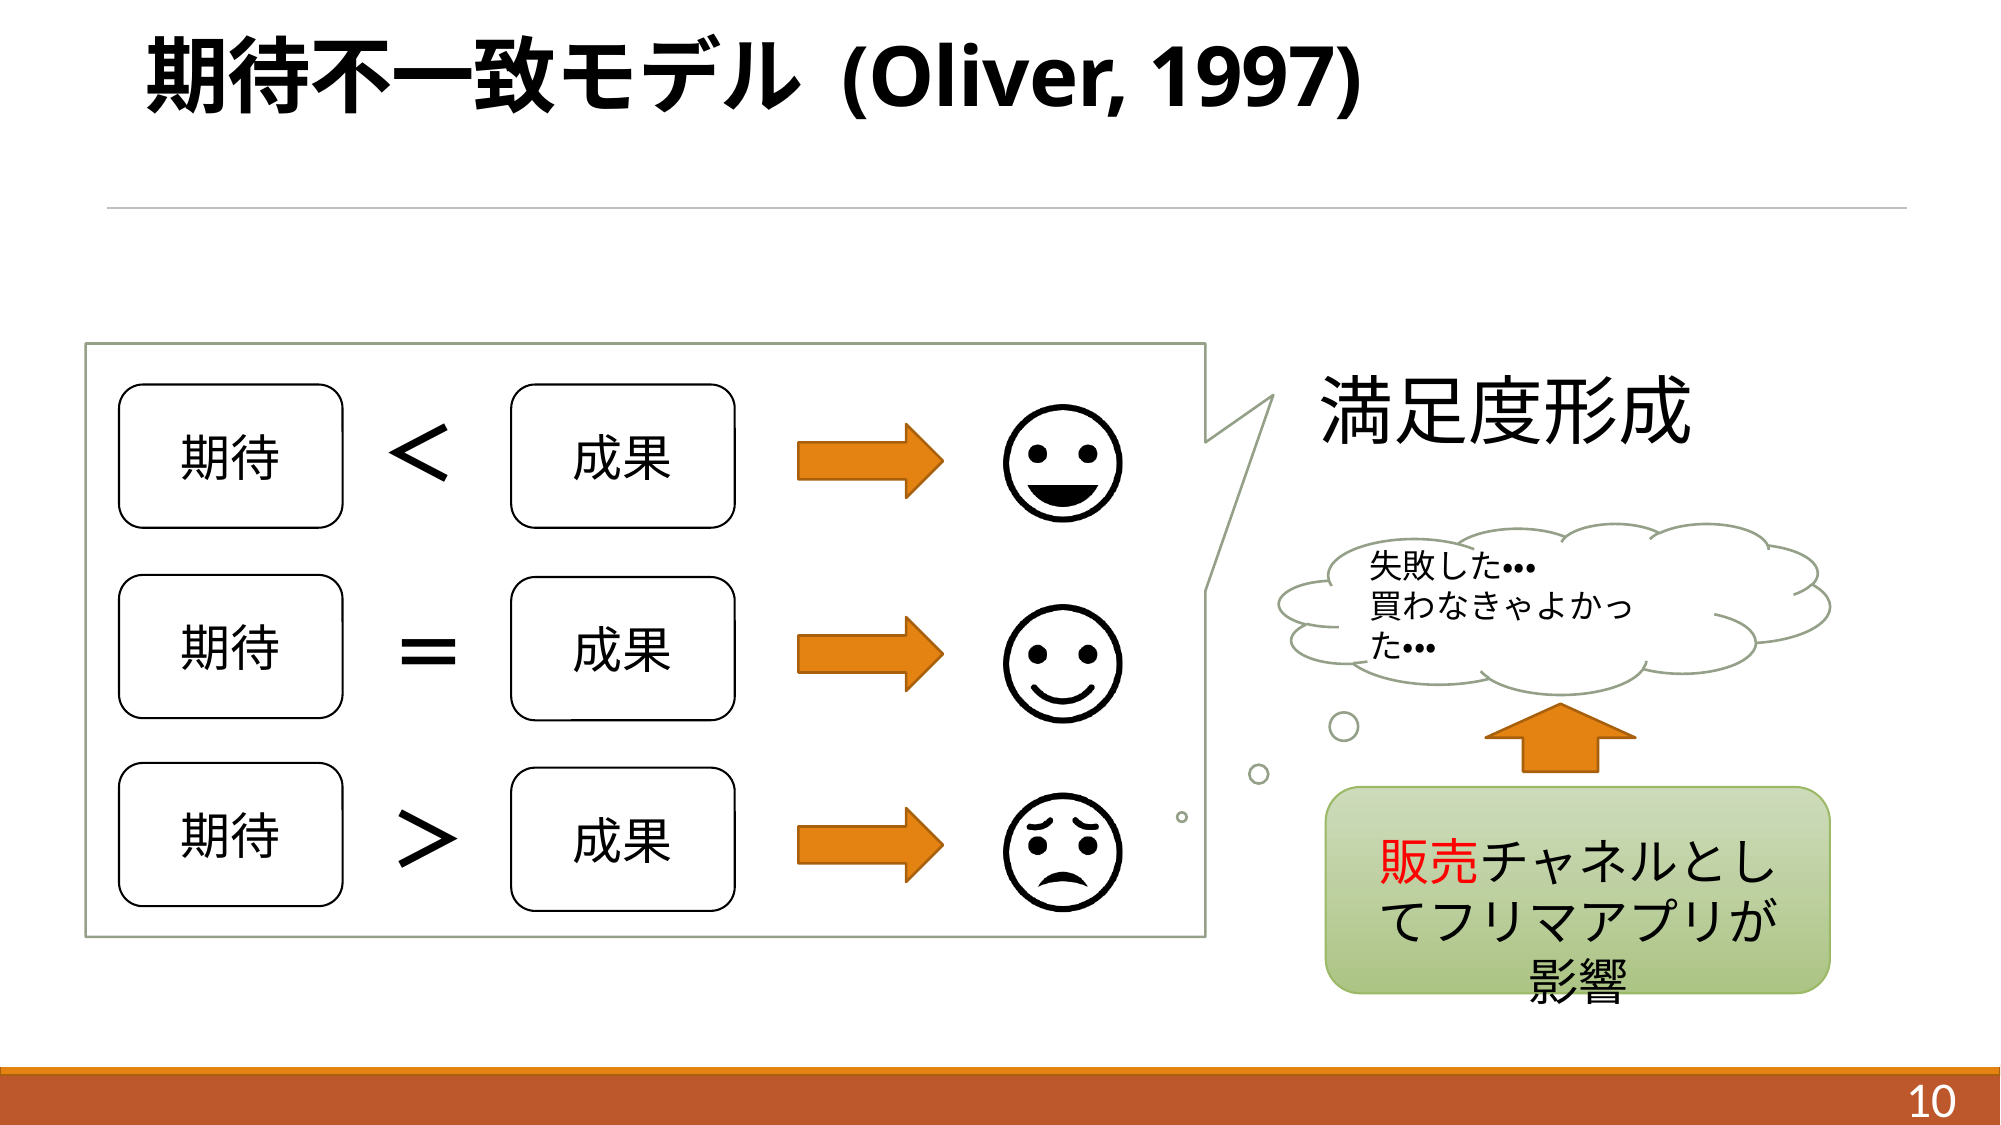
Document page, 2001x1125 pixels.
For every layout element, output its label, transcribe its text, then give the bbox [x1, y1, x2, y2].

text_box 期待 [117, 761, 344, 908]
text_box 失敗した・・・ 買わなきゃよかった・・・ [1328, 711, 1360, 743]
text_box 成果 [509, 766, 737, 913]
text_box 成果 [509, 575, 737, 722]
text_box [1484, 702, 1637, 774]
text_box 期待 [117, 383, 344, 530]
text_box 失敗した・・・ 買わなきゃよかった・・・ [1247, 763, 1270, 785]
picture [986, 587, 1138, 739]
picture [986, 387, 1138, 539]
text_box 満足度形成 [1303, 356, 1734, 462]
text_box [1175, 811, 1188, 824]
text_box [797, 806, 944, 884]
text_box 失敗した・・・ 買わなきゃよかった・・・ [1277, 522, 1832, 697]
text_box ＝ [376, 599, 509, 705]
text_box ＞ [375, 784, 508, 890]
picture [986, 774, 1138, 926]
text_box [797, 422, 944, 500]
text_box ＜ [367, 399, 500, 505]
text_box 期待不一致モデル (Oliver, 1997) [130, 31, 1781, 216]
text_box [1325, 786, 1831, 1063]
text_box [84, 342, 1275, 939]
slide_number 10 [1756, 1067, 1972, 1125]
text_box 期待 [117, 573, 344, 720]
text_box [797, 615, 944, 693]
text_box 成果 [509, 383, 737, 530]
